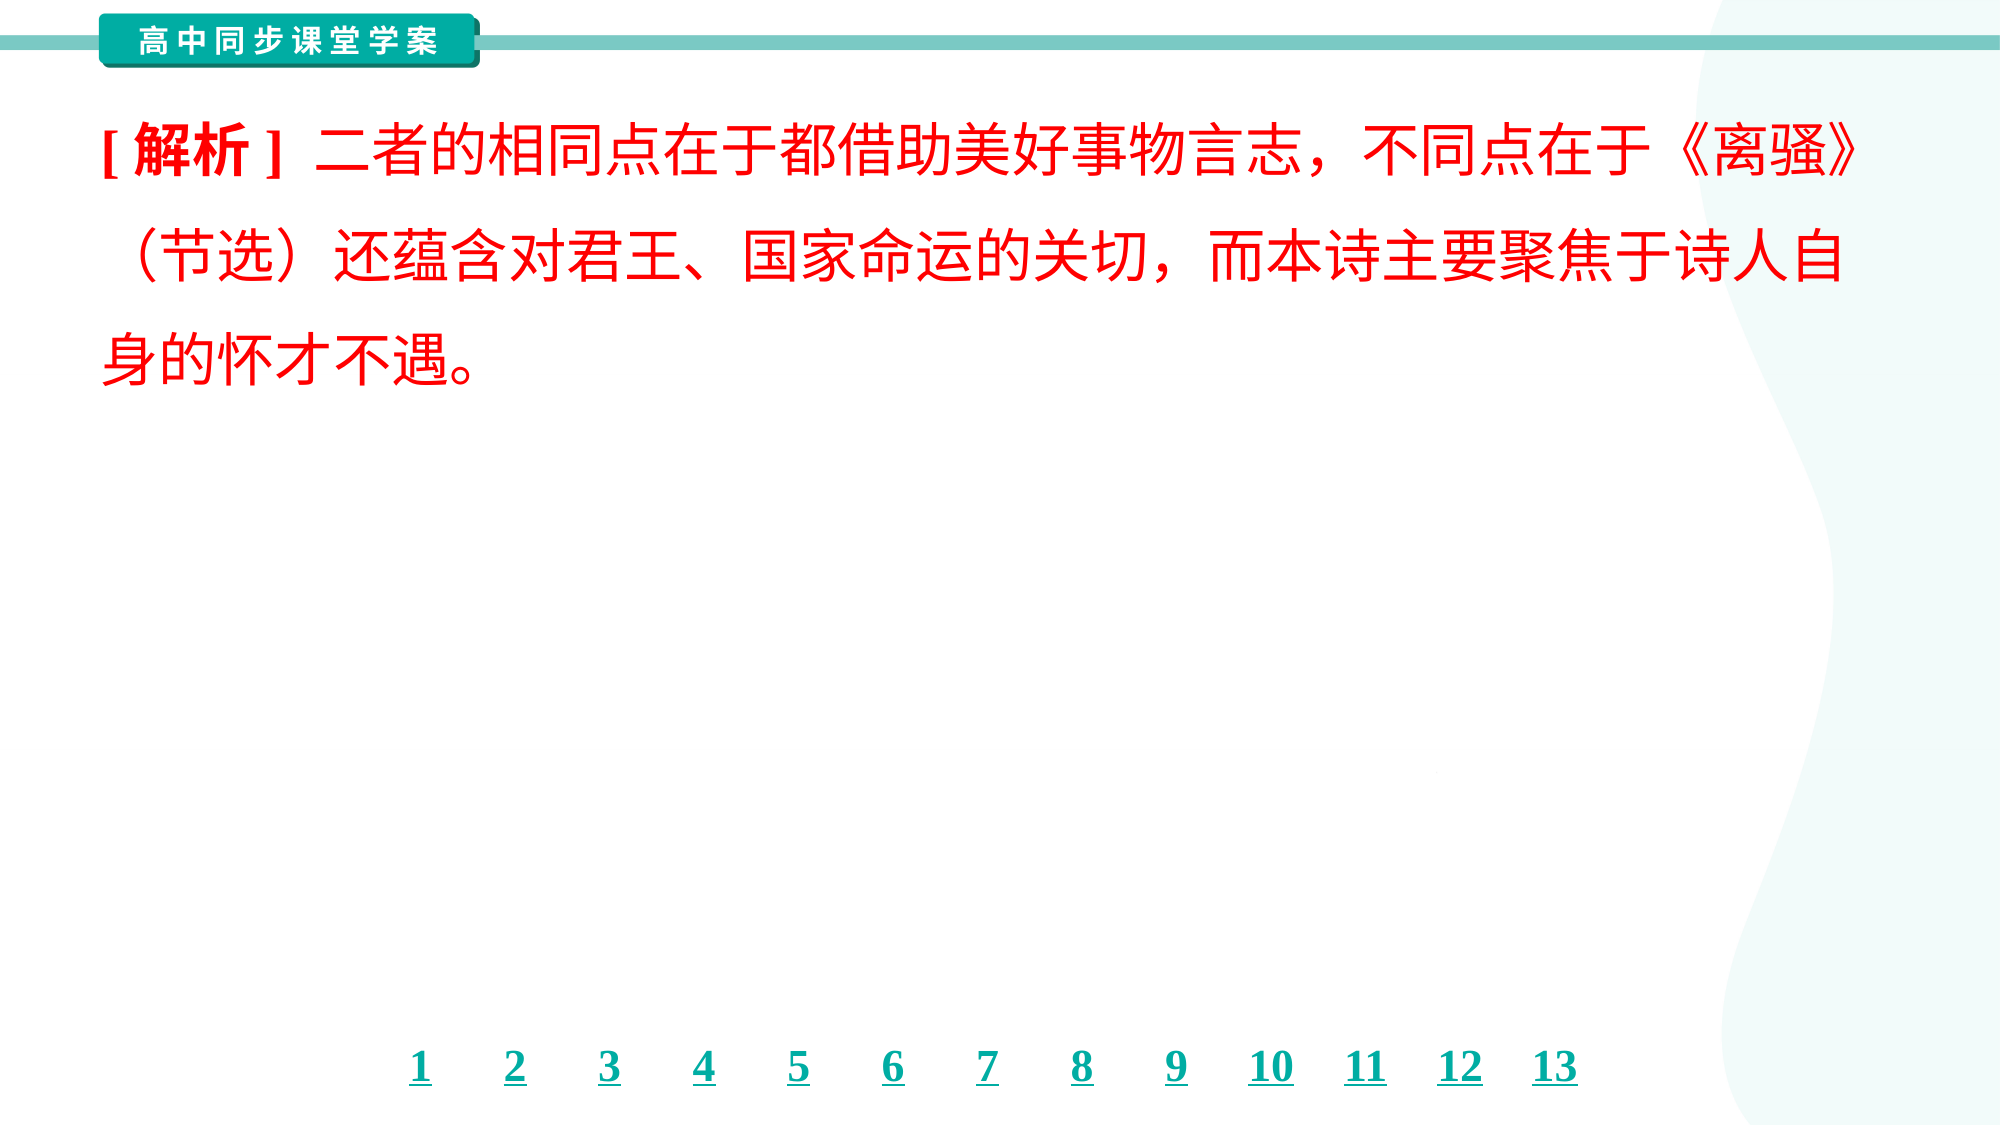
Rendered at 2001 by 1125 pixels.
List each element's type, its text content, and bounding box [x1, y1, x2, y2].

text_box [解析] 二者的相同点在于都借助美好事物言志，不同点在于《离骚》 （节选）还蕴含对君王、国家命运的关切，而本诗主要聚焦于诗人自 身的怀才不遇。 [100, 76, 1899, 383]
picture [0, 0, 2000, 1125]
